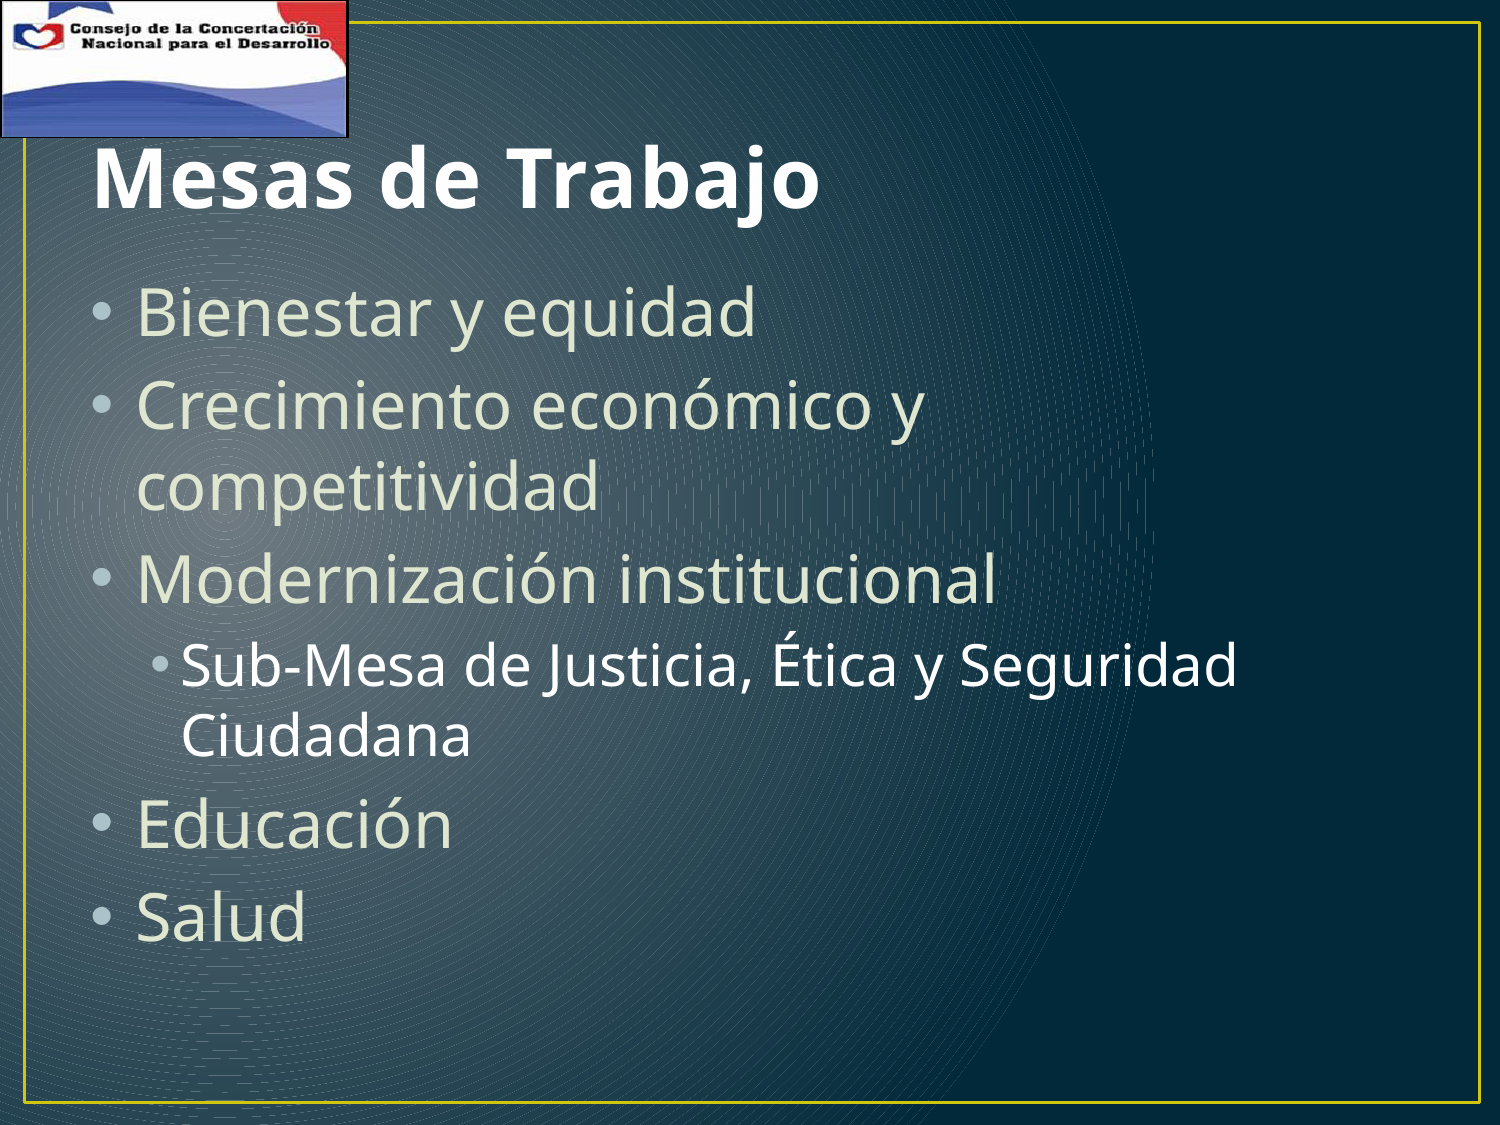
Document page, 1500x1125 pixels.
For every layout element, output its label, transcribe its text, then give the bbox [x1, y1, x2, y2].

title Mesas de Trabajo [75, 45, 1425, 233]
picture [0, 0, 349, 138]
list Bienestar y equidad Crecimiento económico y competitividad Modernización institucional Sub-Mesa de Justicia, Ética y Seguridad Ciudadana Educación Salud [75, 262, 1425, 1005]
